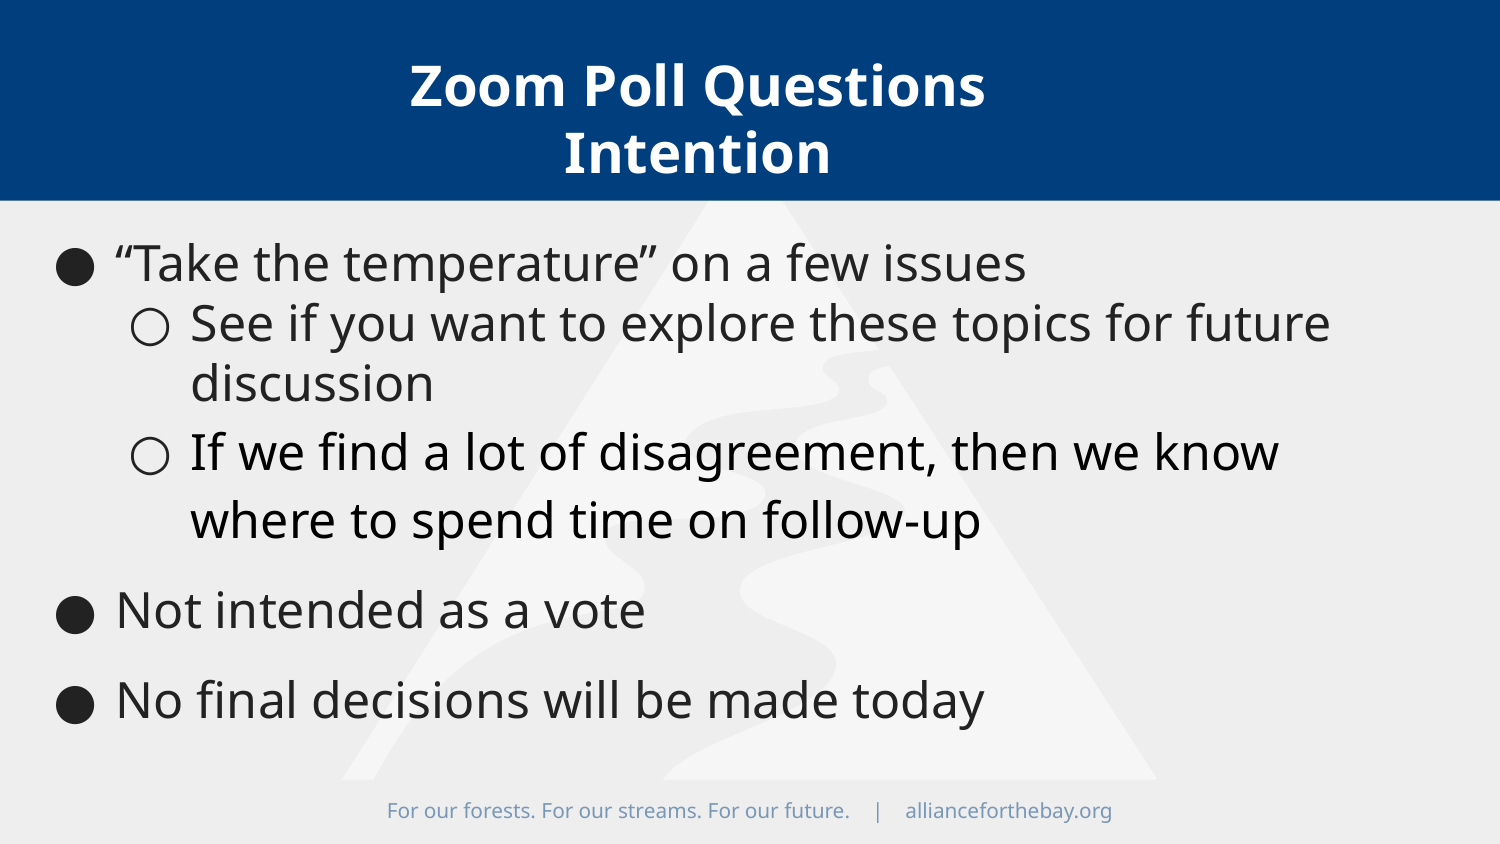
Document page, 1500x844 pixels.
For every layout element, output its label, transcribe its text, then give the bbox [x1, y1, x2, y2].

text_box Zoom Poll Questions Intention [92, 42, 1305, 193]
text_box “Take the temperature” on a few issues See if you want to explore these topics for future discussion If we find a lot of disagreement, then we know where to spend time on follow-up Not intended as a vote No final decisions will be made today [33, 223, 1447, 797]
text_box [0, 0, 1500, 201]
